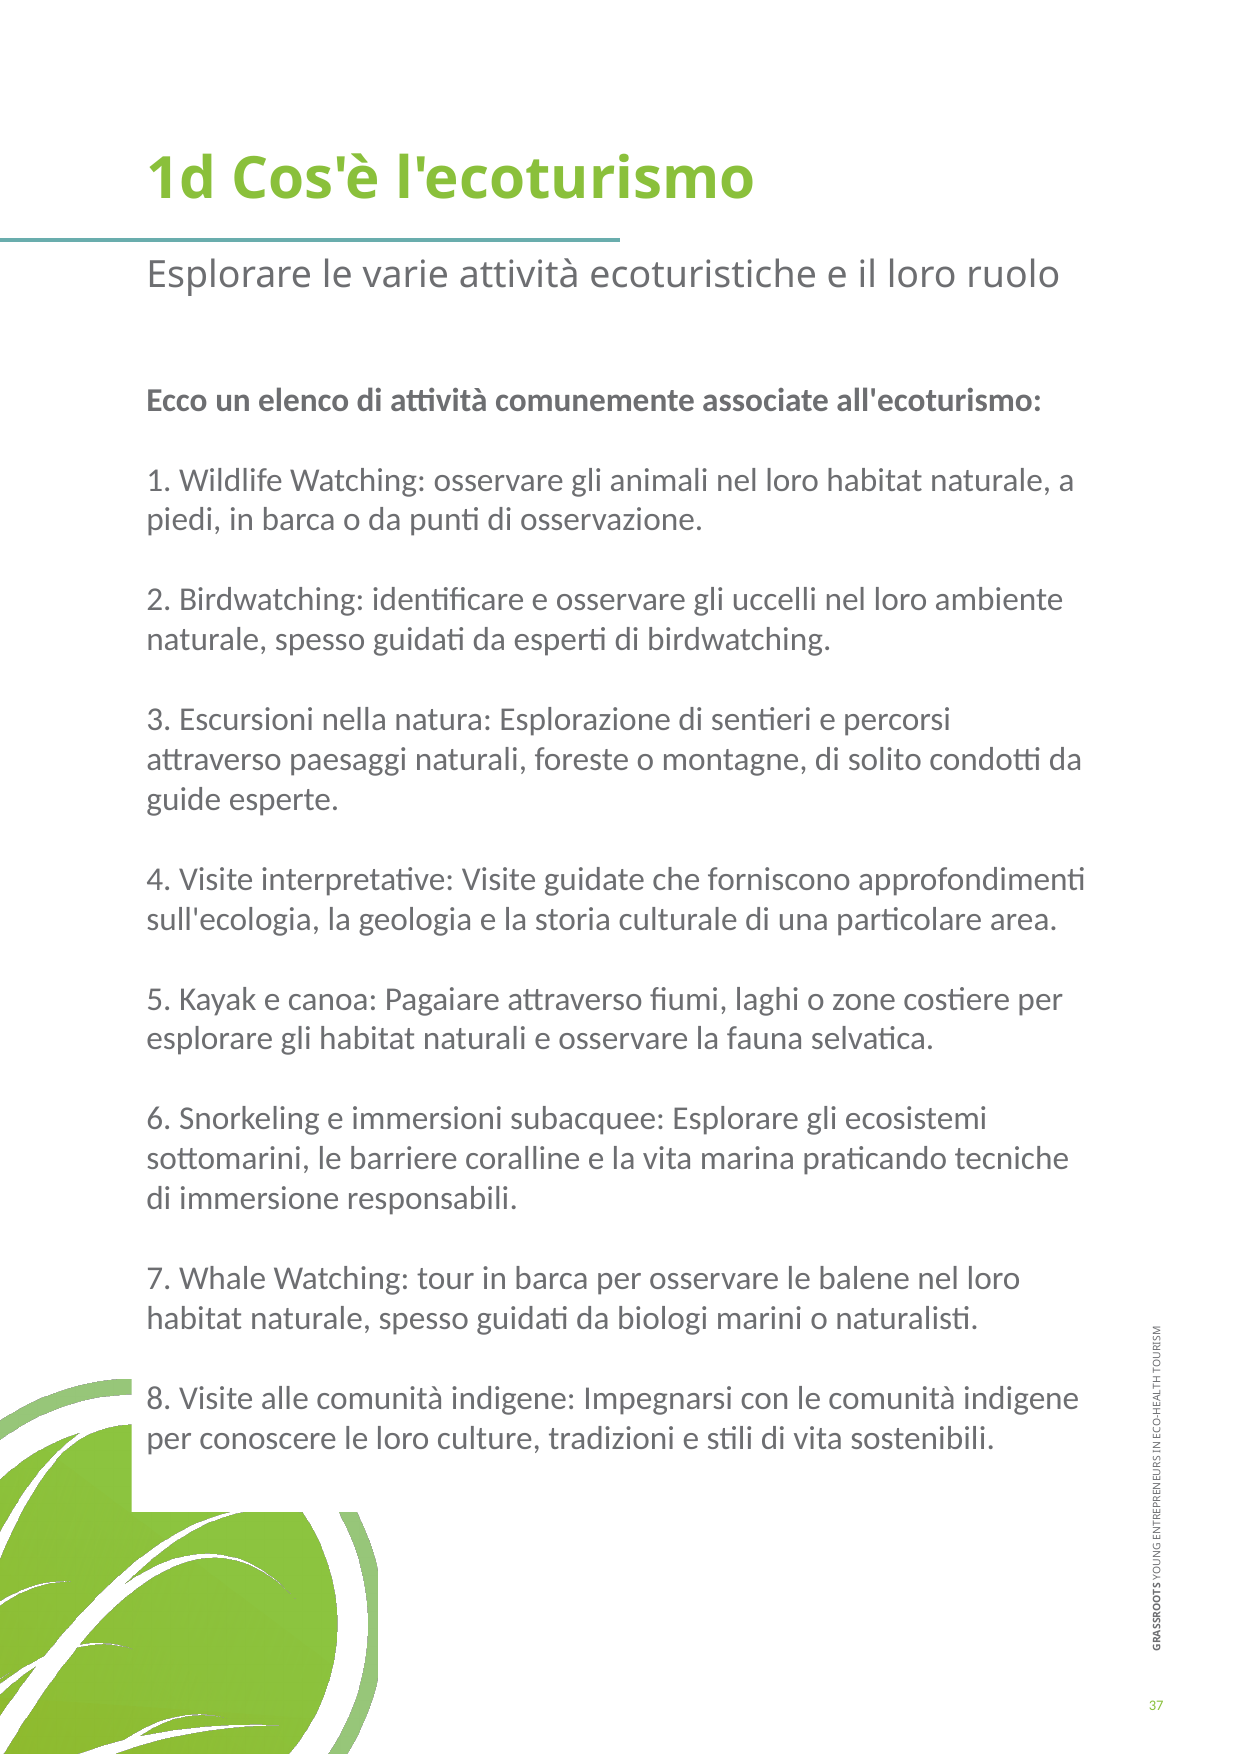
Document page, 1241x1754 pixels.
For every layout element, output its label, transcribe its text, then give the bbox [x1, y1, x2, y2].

list 1d Cos'è l'ecoturismo [131, 132, 1109, 242]
slide_number 37 [1125, 1666, 1187, 1743]
list Ecco un elenco di attività comunemente associate all'ecoturismo: 1. Wildlife Watching: osservare gli animali nel loro habitat naturale, a piedi, in barca o da punti di osservazione. 2. Birdwatching: identificare e osservare gli uccelli nel loro ambiente naturale, spesso guidati da esperti di birdwatching. 3. Escursioni nella natura: Esplorazione di sentieri e percorsi attraverso paesaggi naturali, foreste o montagne, di solito condotti da guide esperte. 4. Visite interpretative: Visite guidate che forniscono approfondimenti sull'ecologia, la geologia e la storia culturale di una particolare area. 5. Kayak e canoa: Pagaiare attraverso fiumi, laghi o zone costiere per esplorare gli habitat naturali e osservare la fauna selvatica. 6. Snorkeling e immersioni subacquee: Esplorare gli ecosistemi sottomarini, le barriere coralline e la vita marina praticando tecniche di immersione responsabili. 7. Whale Watching: tour in barca per osservare le balene nel loro habitat naturale, spesso guidati da biologi marini o naturalisti. 8. Visite alle comunità indigene: Impegnarsi con le comunità indigene per conoscere le loro culture, tradizioni e stili di vita sostenibili. [131, 371, 1109, 1512]
picture [0, 1379, 378, 1754]
list Esplorare le varie attività ecoturistiche e il loro ruolo [131, 242, 1109, 371]
